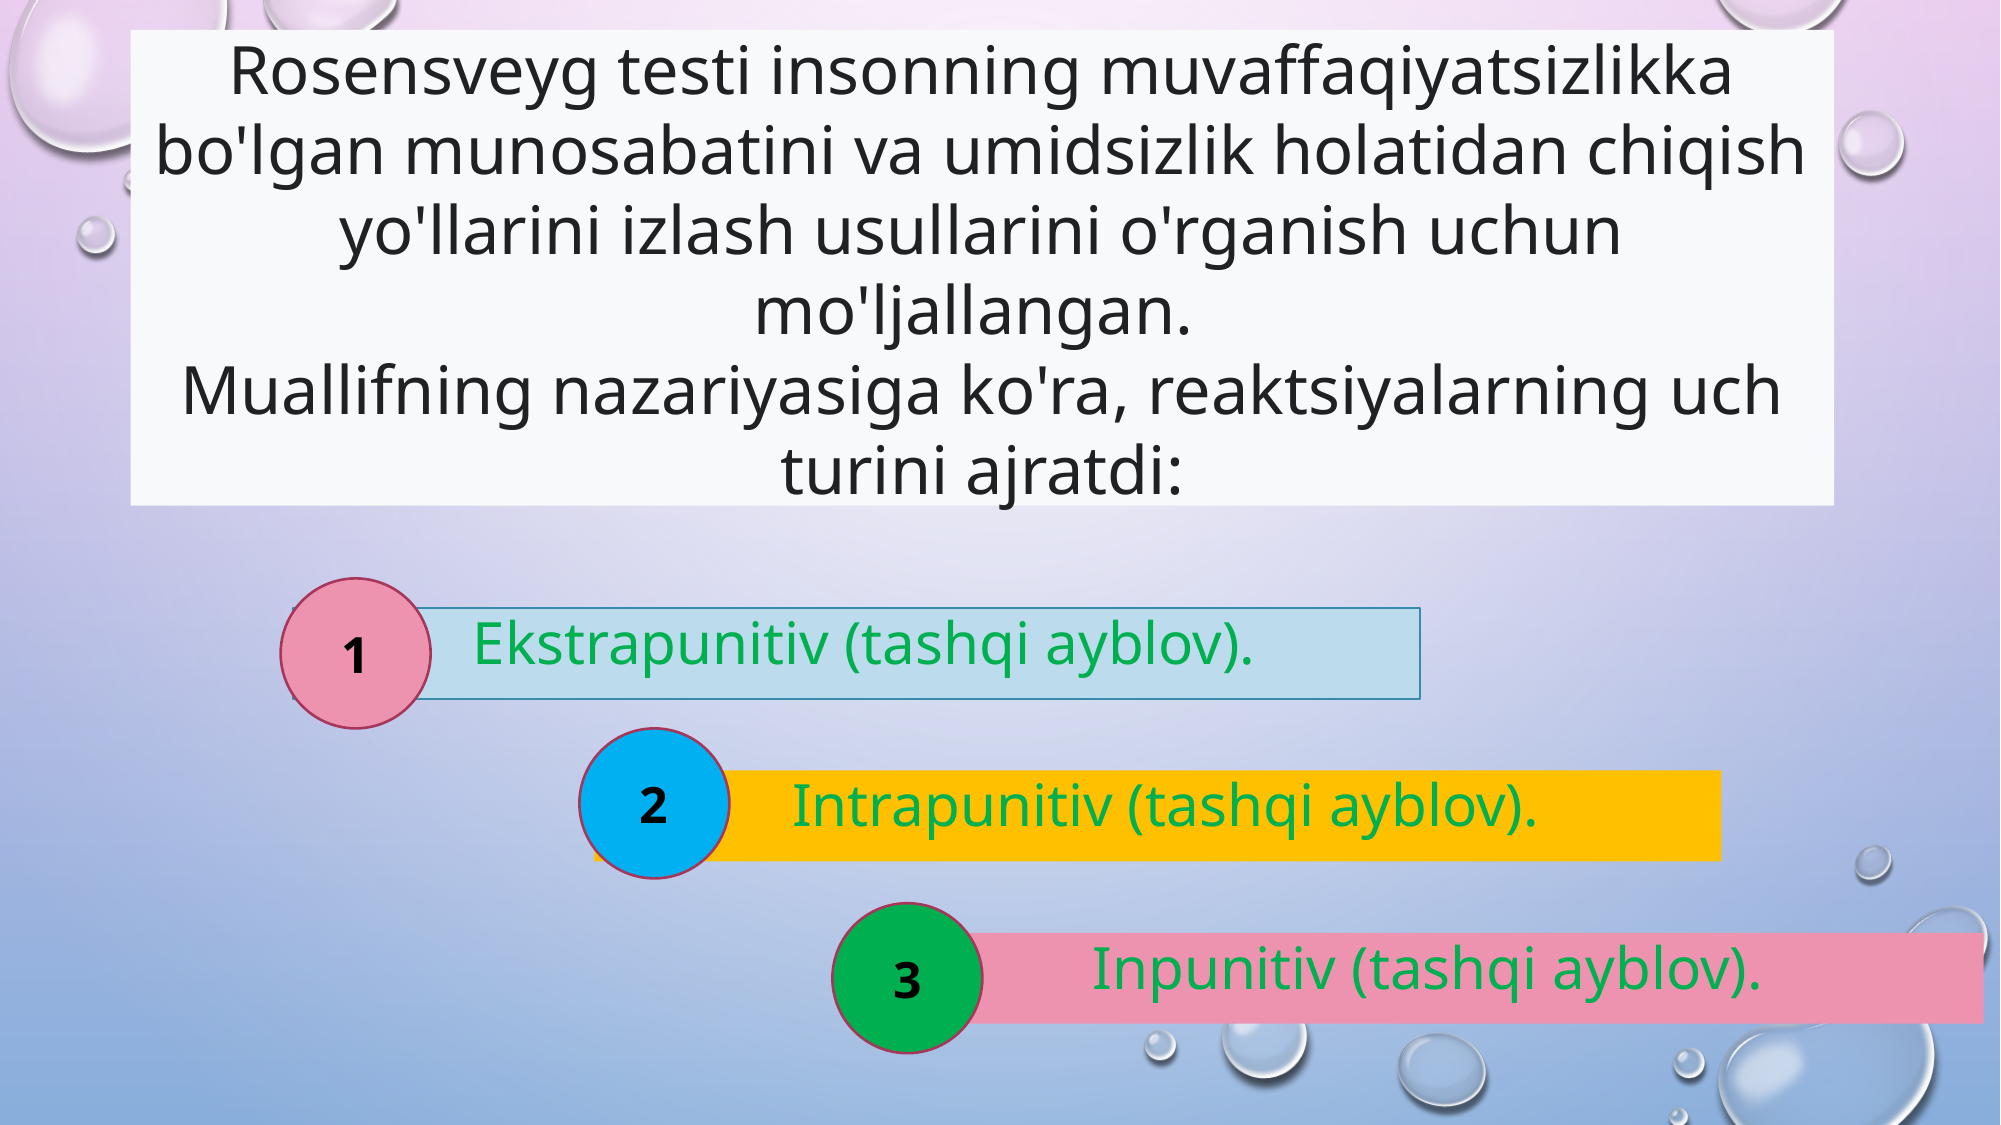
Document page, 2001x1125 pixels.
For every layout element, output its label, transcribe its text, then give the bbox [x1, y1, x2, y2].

text_box Rosensveyg testi insonning muvaffaqiyatsizlikka bo'lgan munosabatini va umidsizlik holatidan chiqish yo'llarini izlash usullarini o'rganish uchun mo'ljallangan. Muallifning nazariyasiga ko'ra, reaktsiyalarning uch turini ajratdi: [130, 29, 1835, 506]
text_box 2 [578, 727, 731, 880]
text_box 3 [831, 901, 984, 1055]
picture [0, 0, 2000, 1125]
text_box 1 [279, 577, 432, 730]
text_box Intrapunitiv (tashqi ayblov). [705, 770, 1722, 862]
text_box Inpunitiv (tashqi ayblov). [969, 932, 1984, 1024]
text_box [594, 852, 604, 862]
text_box Ekstrapunitiv (tashqi ayblov). [417, 607, 1421, 700]
